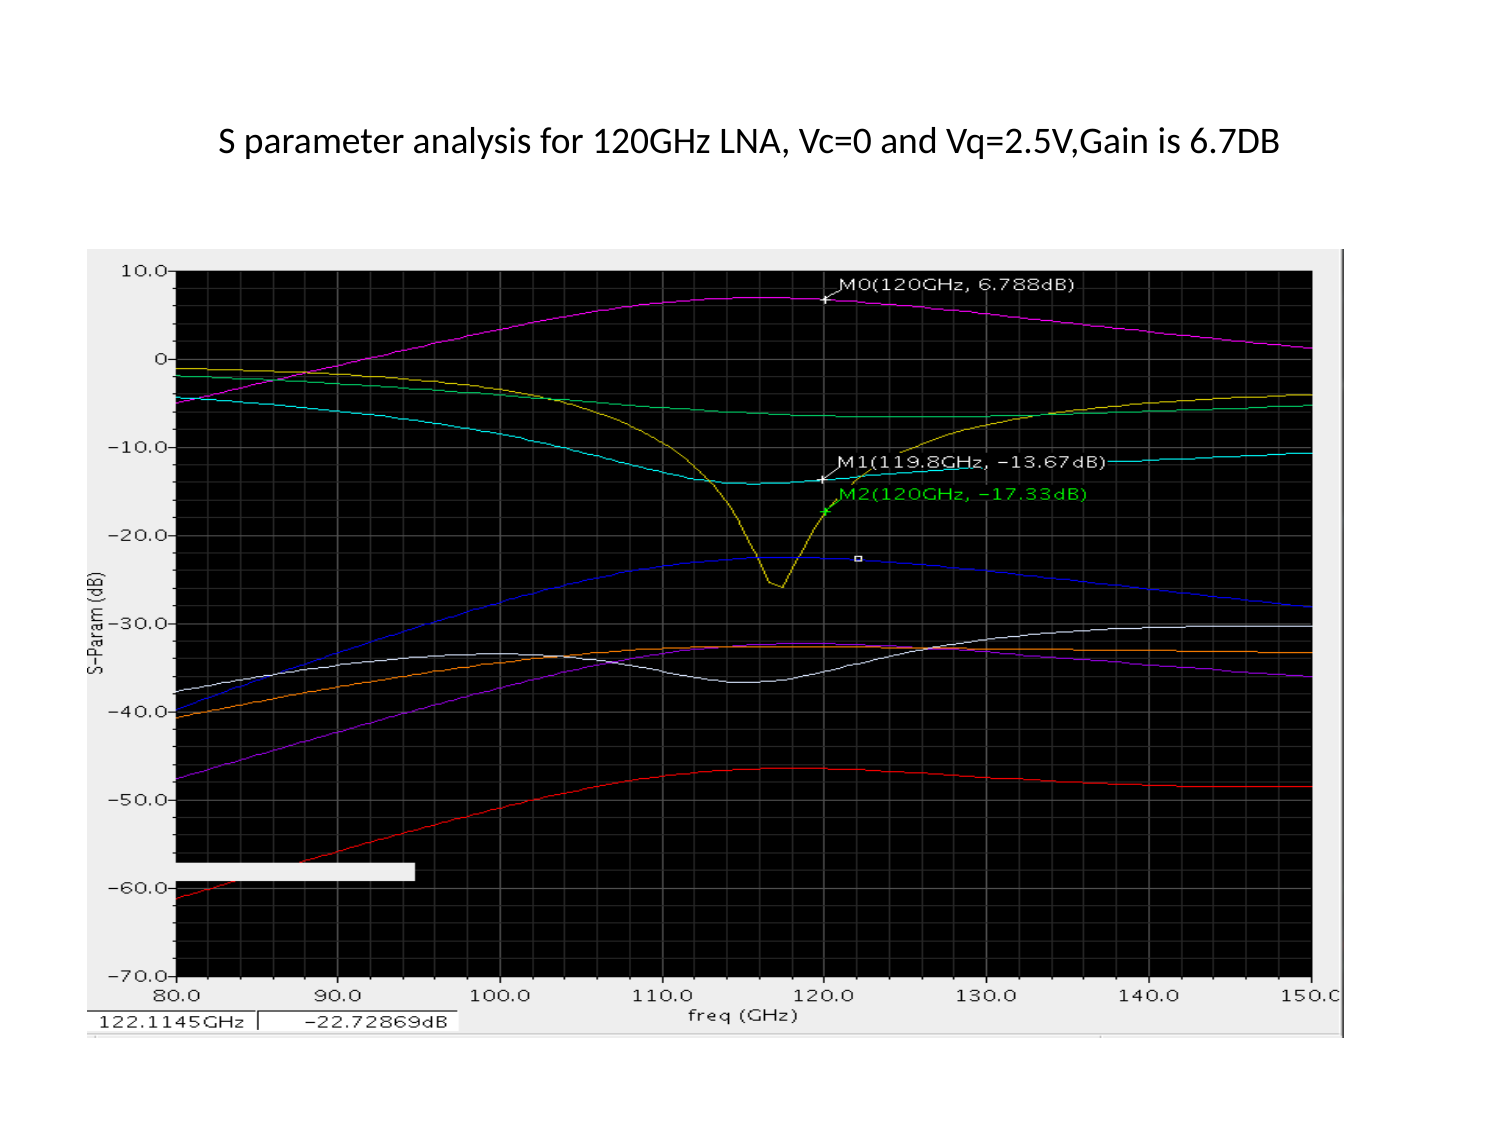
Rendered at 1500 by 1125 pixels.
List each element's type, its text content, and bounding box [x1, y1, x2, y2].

picture [87, 248, 1345, 1038]
title S parameter analysis for 120GHz LNA, Vc=0 and Vq=2.5V,Gain is 6.7DB [75, 45, 1425, 233]
